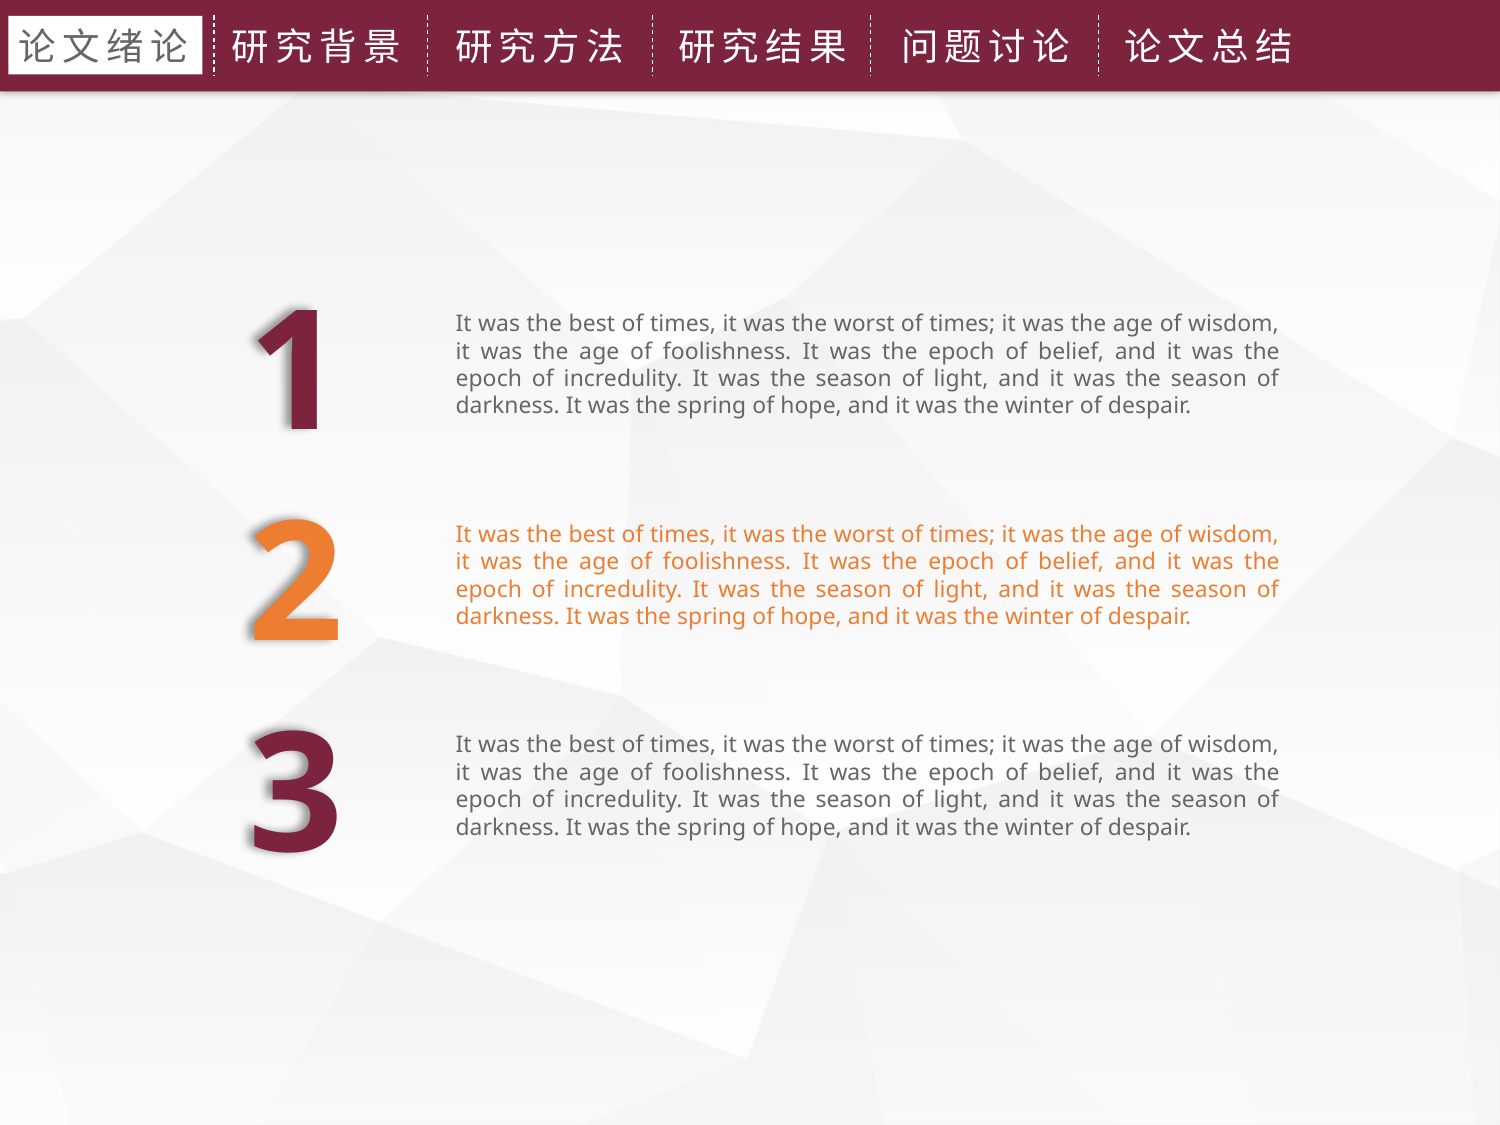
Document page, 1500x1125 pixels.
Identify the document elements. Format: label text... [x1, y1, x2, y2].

text_box 研究背景 [217, 15, 427, 76]
text_box 论文总结 [1109, 15, 1322, 76]
text_box 3 [204, 677, 389, 892]
text_box 研究方法 [440, 15, 652, 76]
text_box It was the best of times, it was the worst of times; it was the age of wisdom, it was the age of foolishness. It was the epoch of belief, and it was the epoch of incredulity. It was the season of light, and it was the season of darkness. It was the spring of hope, and it was the winter of despair. [440, 301, 1295, 426]
text_box [0, 0, 1500, 92]
text_box 2 [204, 466, 389, 677]
text_box It was the best of times, it was the worst of times; it was the age of wisdom, it was the age of foolishness. It was the epoch of belief, and it was the epoch of incredulity. It was the season of light, and it was the season of darkness. It was the spring of hope, and it was the winter of despair. [440, 722, 1295, 848]
text_box 研究结果 [871, 15, 876, 76]
text_box 问题讨论 [886, 15, 1098, 76]
text_box 论文绪论 [4, 15, 213, 76]
text_box It was the best of times, it was the worst of times; it was the age of wisdom, it was the age of foolishness. It was the epoch of belief, and it was the epoch of incredulity. It was the season of light, and it was the season of darkness. It was the spring of hope, and it was the winter of despair. [440, 512, 1295, 637]
text_box 研究结果 [663, 15, 870, 76]
text_box 1 [204, 255, 389, 466]
picture [0, 92, 1500, 1125]
